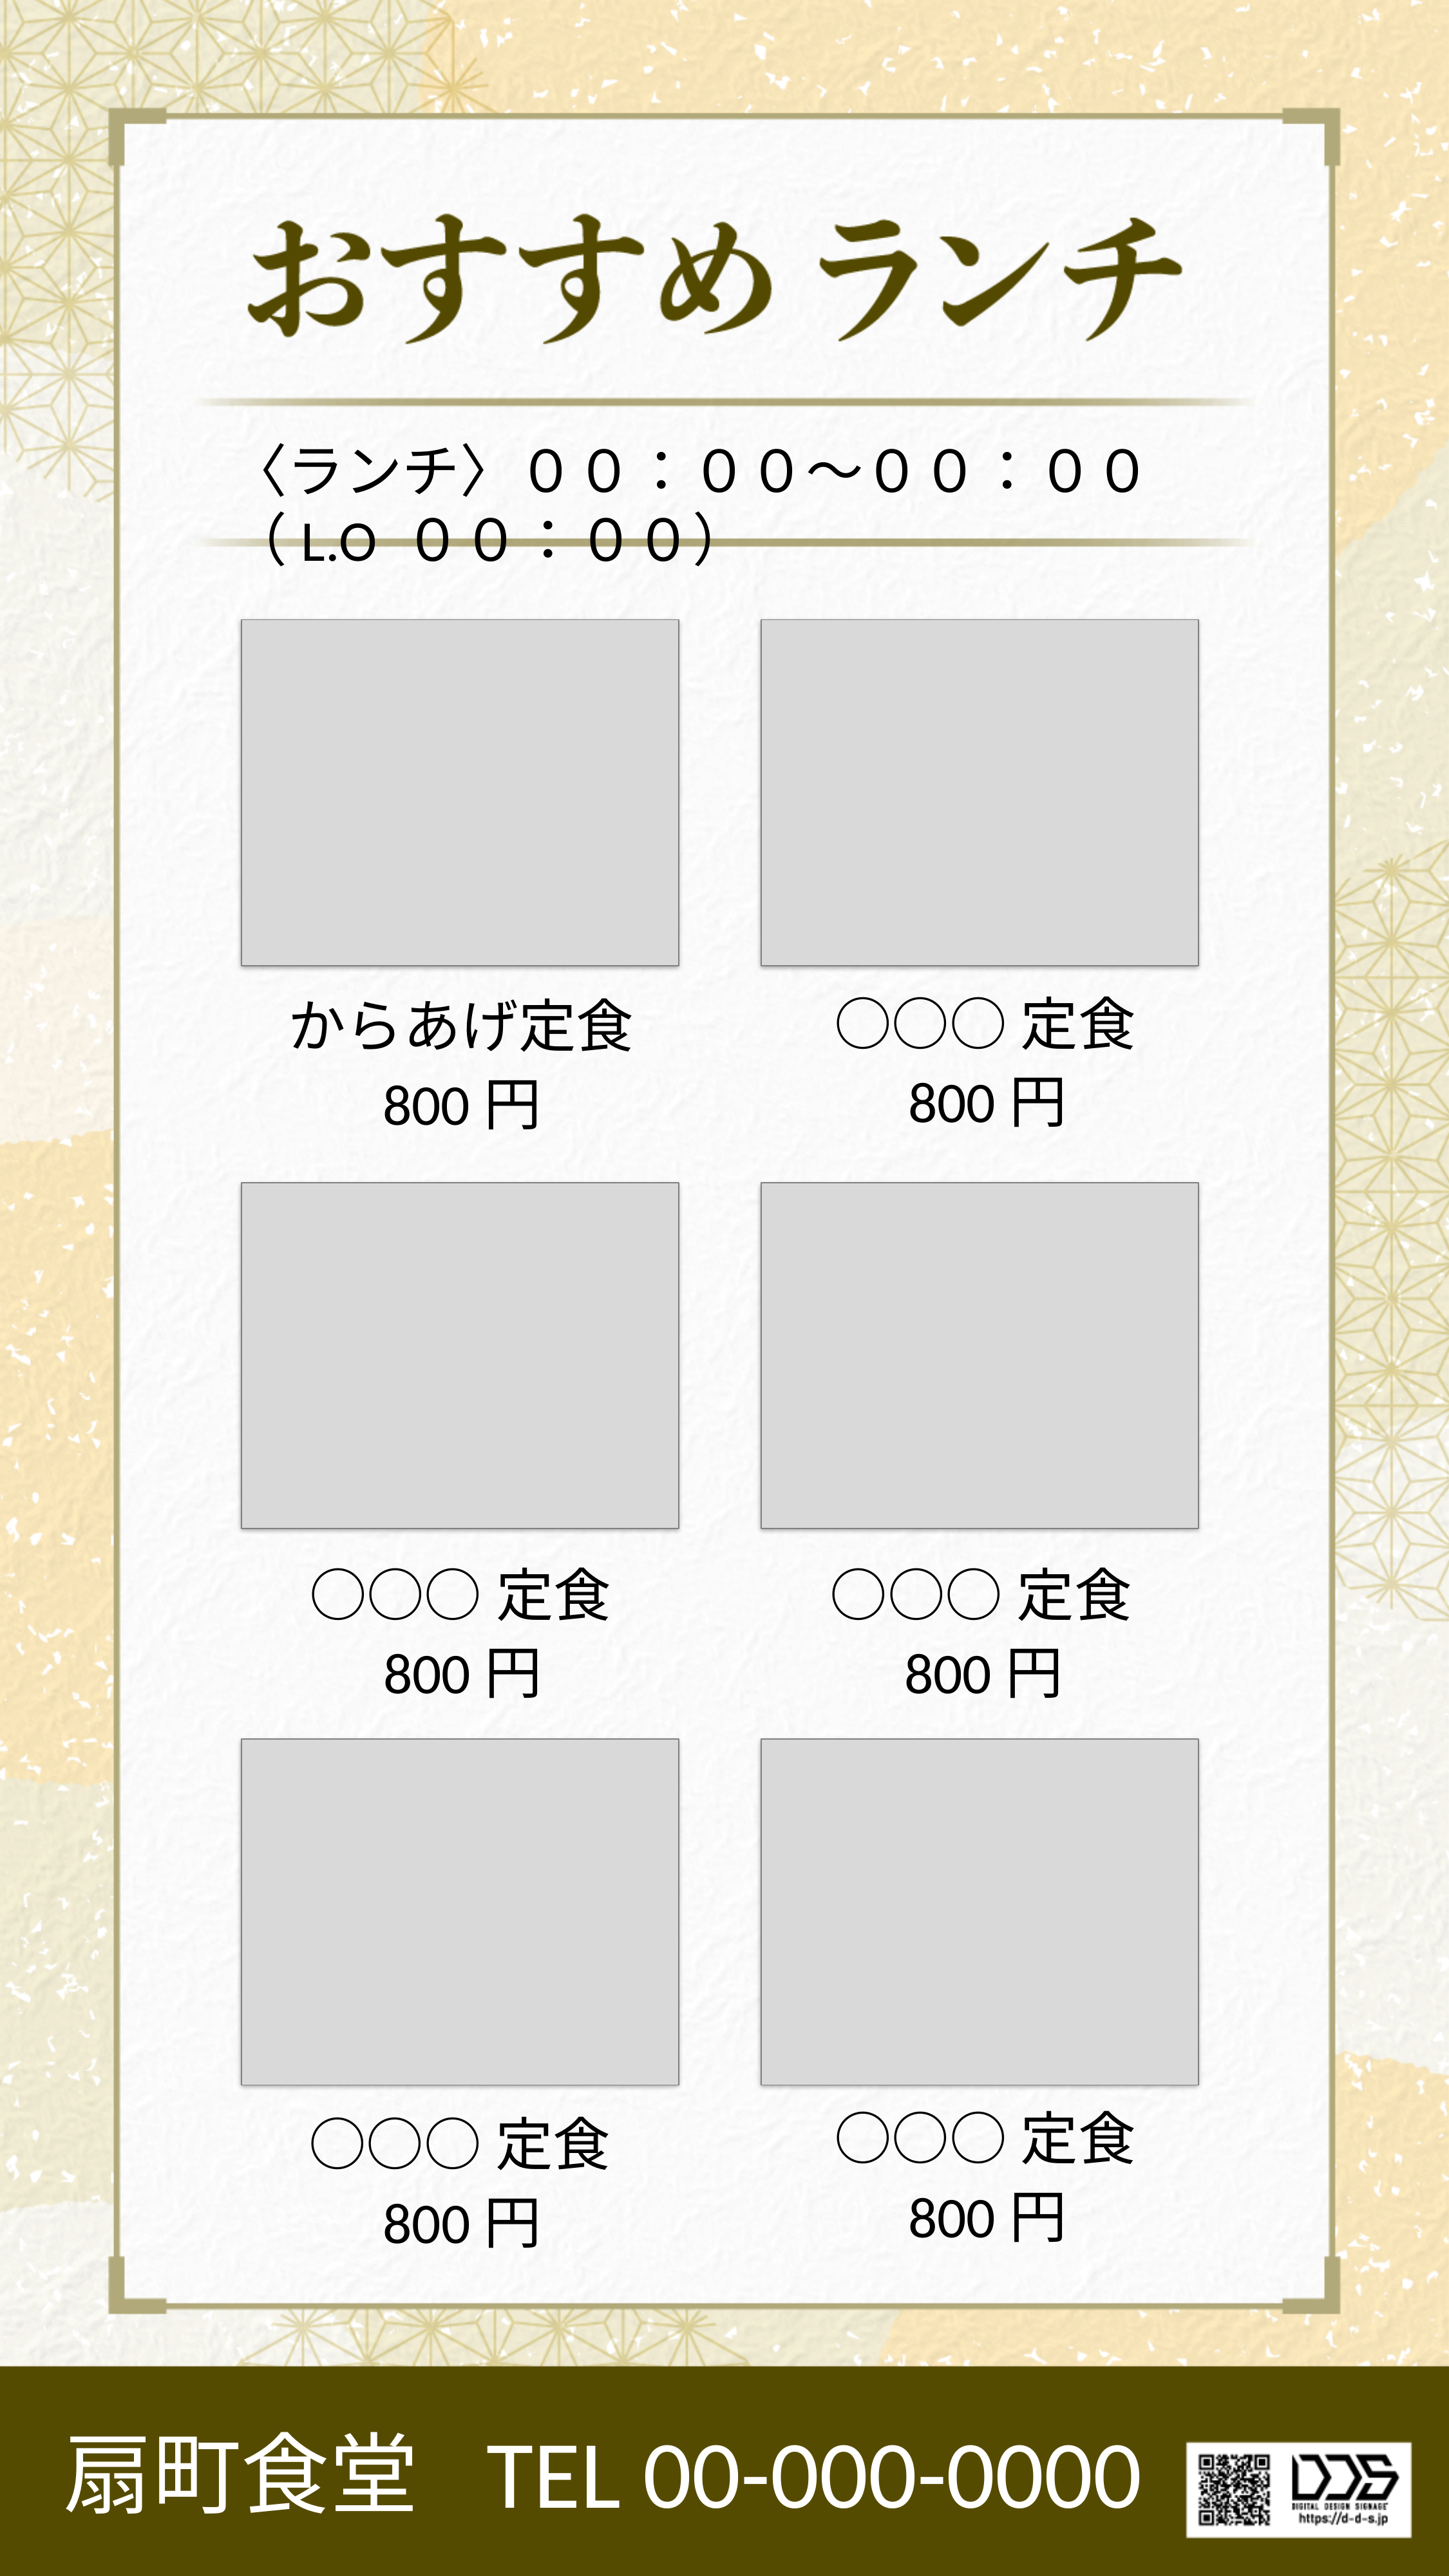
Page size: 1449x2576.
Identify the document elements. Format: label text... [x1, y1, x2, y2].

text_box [344, 1554, 577, 1711]
text_box [241, 1738, 679, 2085]
text_box [761, 1182, 1199, 1529]
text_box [864, 1554, 1097, 1711]
picture [0, 0, 1449, 2576]
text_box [343, 2103, 576, 2261]
text_box [761, 1738, 1199, 2085]
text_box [869, 982, 1102, 1140]
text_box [869, 2097, 1102, 2255]
text_box 〈ランチ〉００：００〜００：００（L.O ００：００） [220, 429, 1253, 578]
text_box [241, 1182, 679, 1529]
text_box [284, 984, 638, 1142]
text_box 扇町食堂 [55, 2413, 428, 2530]
text_box TEL 00-000-0000 [477, 2406, 1153, 2532]
text_box [761, 619, 1199, 966]
text_box [241, 619, 679, 966]
